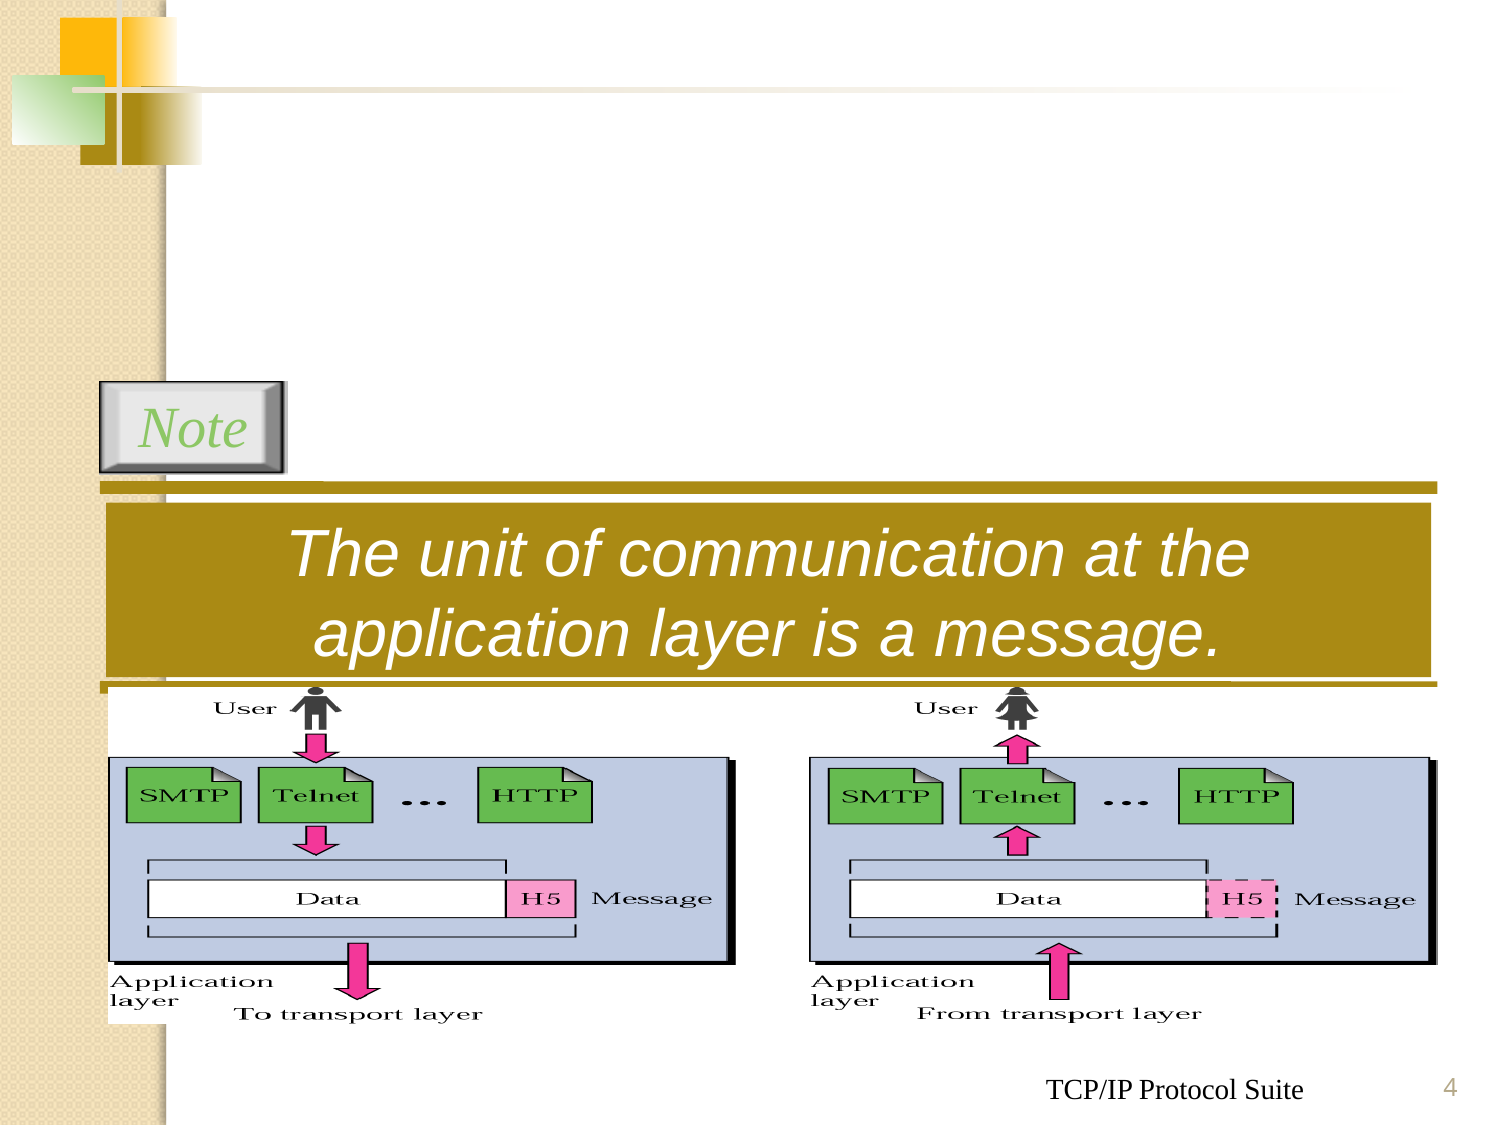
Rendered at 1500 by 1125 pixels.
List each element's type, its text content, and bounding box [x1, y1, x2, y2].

text_box [60, 17, 116, 86]
text_box [122, 17, 177, 86]
text_box [141, 93, 202, 165]
text_box [72, 87, 1423, 93]
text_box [99, 381, 288, 476]
text_box [80, 93, 116, 165]
text_box [116, 0, 122, 87]
slide_number 4 [1413, 1034, 1488, 1113]
text_box [122, 93, 141, 165]
footer TCP/IP Protocol Suite [937, 1035, 1413, 1113]
text_box [12, 75, 105, 145]
picture [108, 687, 1438, 1024]
text_box [116, 93, 122, 173]
text_box The unit of communication at the application layer is a message. [106, 502, 1432, 678]
